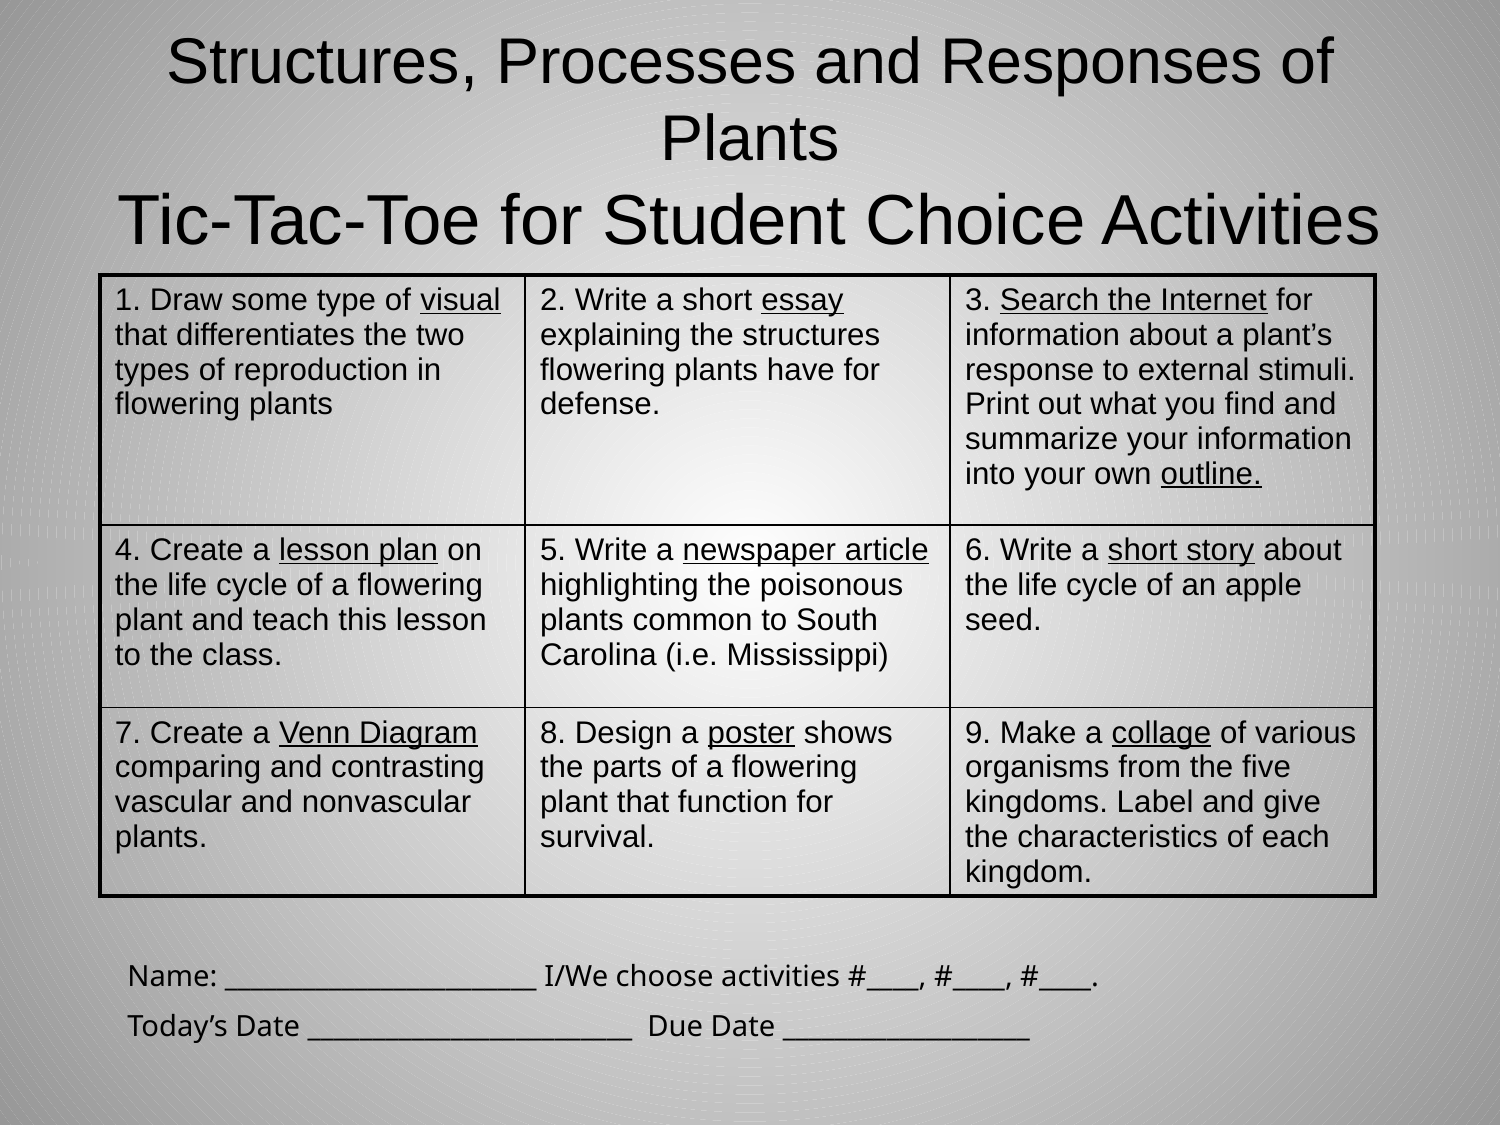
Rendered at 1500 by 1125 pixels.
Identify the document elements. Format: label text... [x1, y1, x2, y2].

table_cell 8. Design a poster shows the parts of a flowering plant that function for survival. [526, 708, 949, 894]
table_cell 6. Write a short story about the life cycle of an apple seed. [951, 526, 1373, 707]
table_cell 9. Make a collage of various organisms from the five kingdoms. Label and give the characteristics of each kingdom. [951, 708, 1373, 894]
table_header 2. Write a short essay explaining the structures flowering plants have for defense. [526, 277, 949, 524]
table_header 1. Draw some type of visual that differentiates the two types of reproduction in flowering plants [102, 277, 524, 524]
table_cell 4. Create a lesson plan on the life cycle of a flowering plant and teach this lesson to the class. [102, 526, 524, 707]
table_cell 5. Write a newspaper article highlighting the poisonous plants common to South Carolina (i.e. Mississippi) [526, 526, 949, 707]
table_header 3. Search the Internet for information about a plant’s response to external stimuli. Print out what you find and summarize your information into your own outline. [951, 277, 1373, 524]
title Structures, Processes and Responses of Plants Tic-Tac-Toe for Student Choice Activities [74, 44, 1426, 233]
table_cell 7. Create a Venn Diagram comparing and contrasting vascular and nonvascular plants. [102, 708, 524, 894]
text_box Name: ________________________ I/We choose activities #____, #____, #____. Today’s Date _________________________ Due Date ___________________ [112, 950, 1388, 1050]
